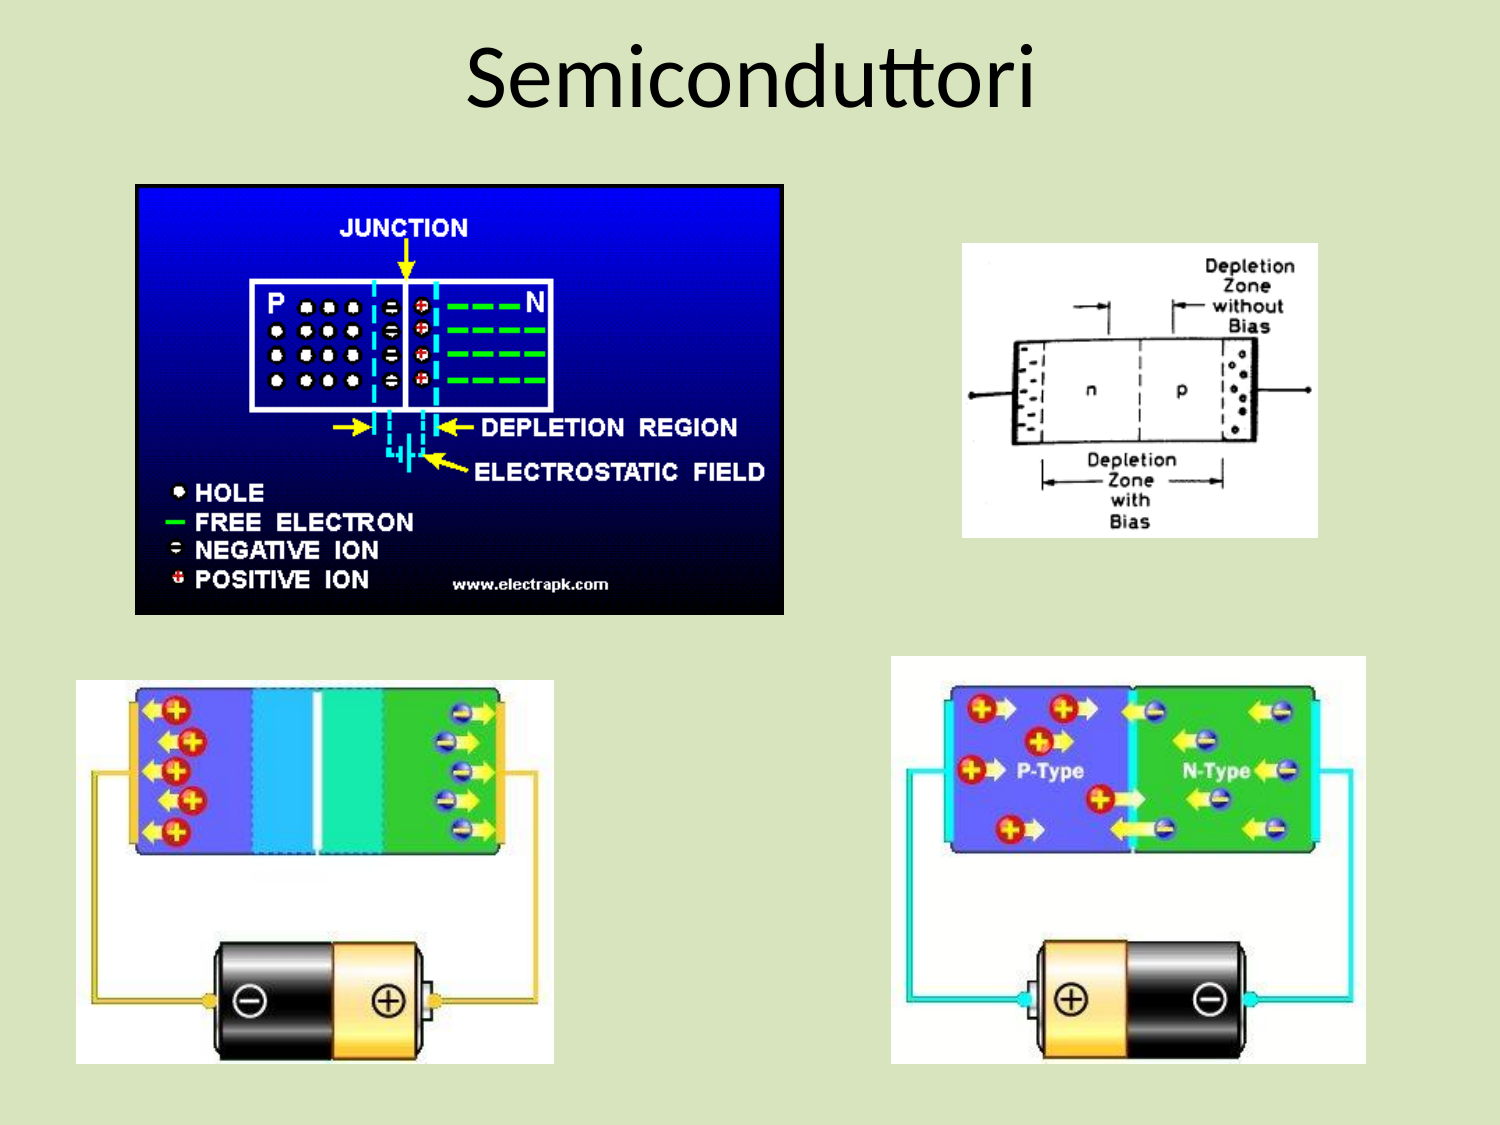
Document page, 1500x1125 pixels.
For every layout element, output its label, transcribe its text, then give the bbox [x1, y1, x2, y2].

picture [135, 184, 784, 616]
title Semiconduttori [76, 0, 1427, 143]
picture [76, 680, 554, 1064]
picture [962, 243, 1318, 538]
picture [891, 656, 1366, 1064]
